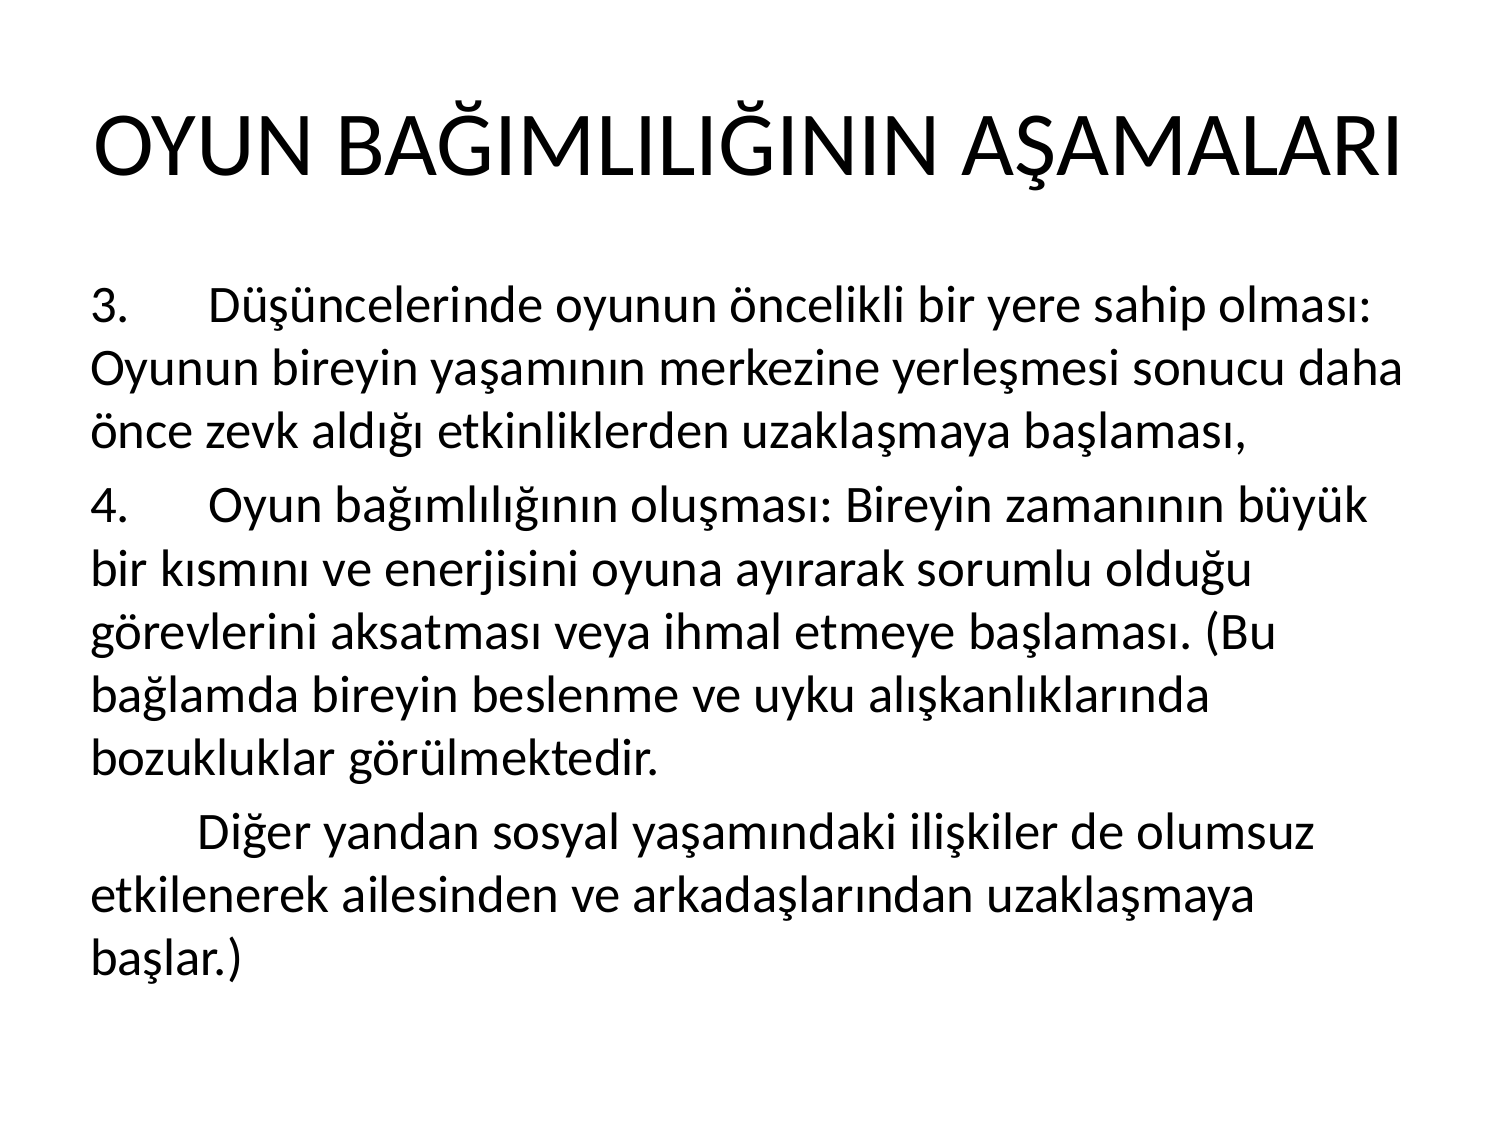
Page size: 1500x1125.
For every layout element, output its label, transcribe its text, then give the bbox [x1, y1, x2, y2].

title OYUN BAĞIMLILIĞININ AŞAMALARI [75, 45, 1425, 233]
list 3. Düşüncelerinde oyunun öncelikli bir yere sahip olması: Oyunun bireyin yaşamının merkezine yerleşmesi sonucu daha önce zevk aldığı etkinliklerden uzaklaşmaya başlaması, 4. Oyun bağımlılığının oluşması: Bireyin zamanının büyük bir kısmını ve enerjisini oyuna ayırarak sorumlu olduğu görevlerini aksatması veya ihmal etmeye başlaması. (Bu bağlamda bireyin beslenme ve uyku alışkanlıklarında bozukluklar görülmektedir. Diğer yandan sosyal yaşamındaki ilişkiler de olumsuz etkilenerek ailesinden ve arkadaşlarından uzaklaşmaya başlar.) [75, 262, 1425, 1005]
